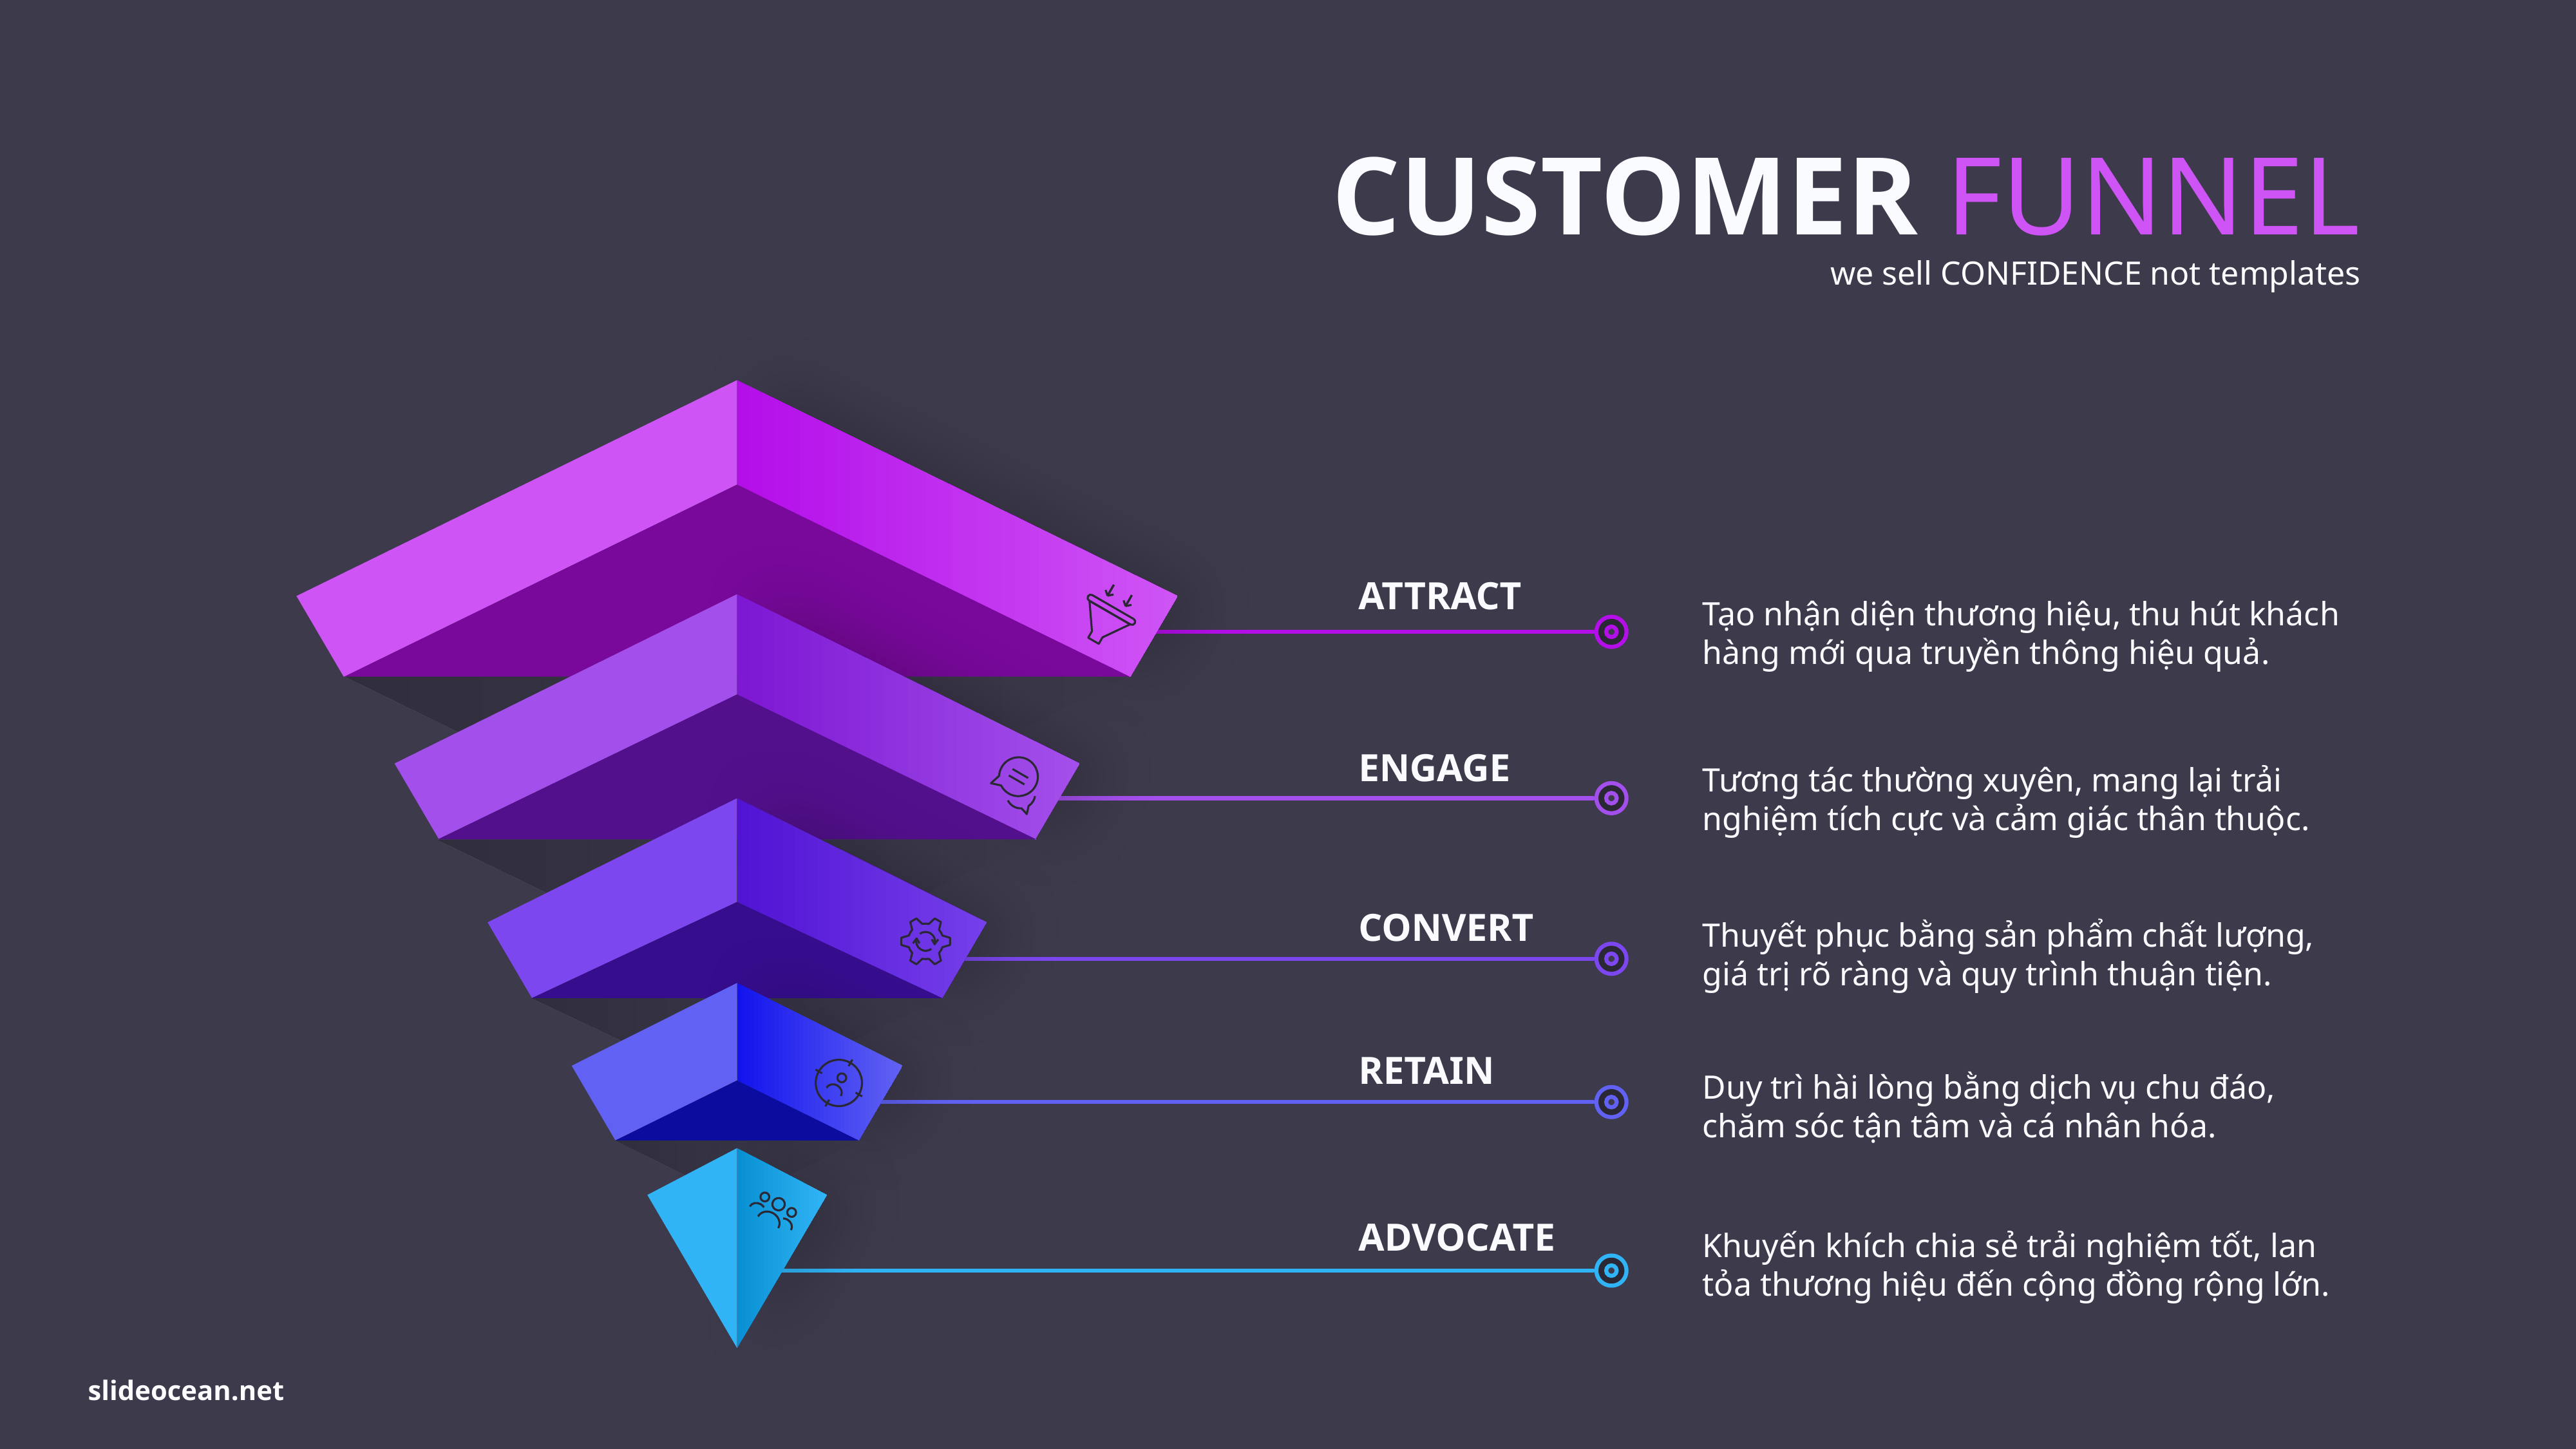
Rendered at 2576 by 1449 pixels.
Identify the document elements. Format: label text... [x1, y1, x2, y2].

text_box Khuyến khích chia sẻ trải nghiệm tốt, lan tỏa thương hiệu đến cộng đồng rộng lớn. [1693, 1220, 2353, 1307]
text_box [394, 594, 1080, 840]
text_box ENGAGE [1349, 739, 1596, 782]
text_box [344, 677, 1130, 1201]
text_box Thuyết phục bằng sản phẩm chất lượng, giá trị rõ ràng và quy trình thuận tiện. [1693, 910, 2353, 997]
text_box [488, 798, 1037, 998]
text_box ADVOCATE [1349, 1208, 1596, 1255]
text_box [571, 983, 903, 1141]
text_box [647, 1148, 827, 1349]
text_box CUSTOMER FUNNEL [1322, 122, 2370, 261]
text_box Tạo nhận diện thương hiệu, thu hút khách hàng mới qua truyền thông hiệu quả. [1693, 588, 2356, 676]
text_box RETAIN [1349, 1041, 1596, 1086]
text_box we sell CONFIDENCE not templates [1821, 247, 2371, 296]
text_box ATTRACT [1349, 567, 1596, 616]
text_box CONVERT [1349, 898, 1596, 943]
text_box Duy trì hài lòng bằng dịch vụ chu đáo, chăm sóc tận tâm và cá nhân hóa. [1693, 1062, 2353, 1149]
text_box slideocean.net [78, 1368, 294, 1411]
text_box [1130, 782, 1627, 813]
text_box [1130, 1086, 1627, 1117]
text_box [1178, 616, 1627, 647]
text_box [296, 380, 1178, 677]
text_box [1130, 943, 1627, 974]
text_box Tương tác thường xuyên, mang lại trải nghiệm tích cực và cảm giác thân thuộc. [1693, 755, 2356, 842]
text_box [827, 1255, 1627, 1286]
